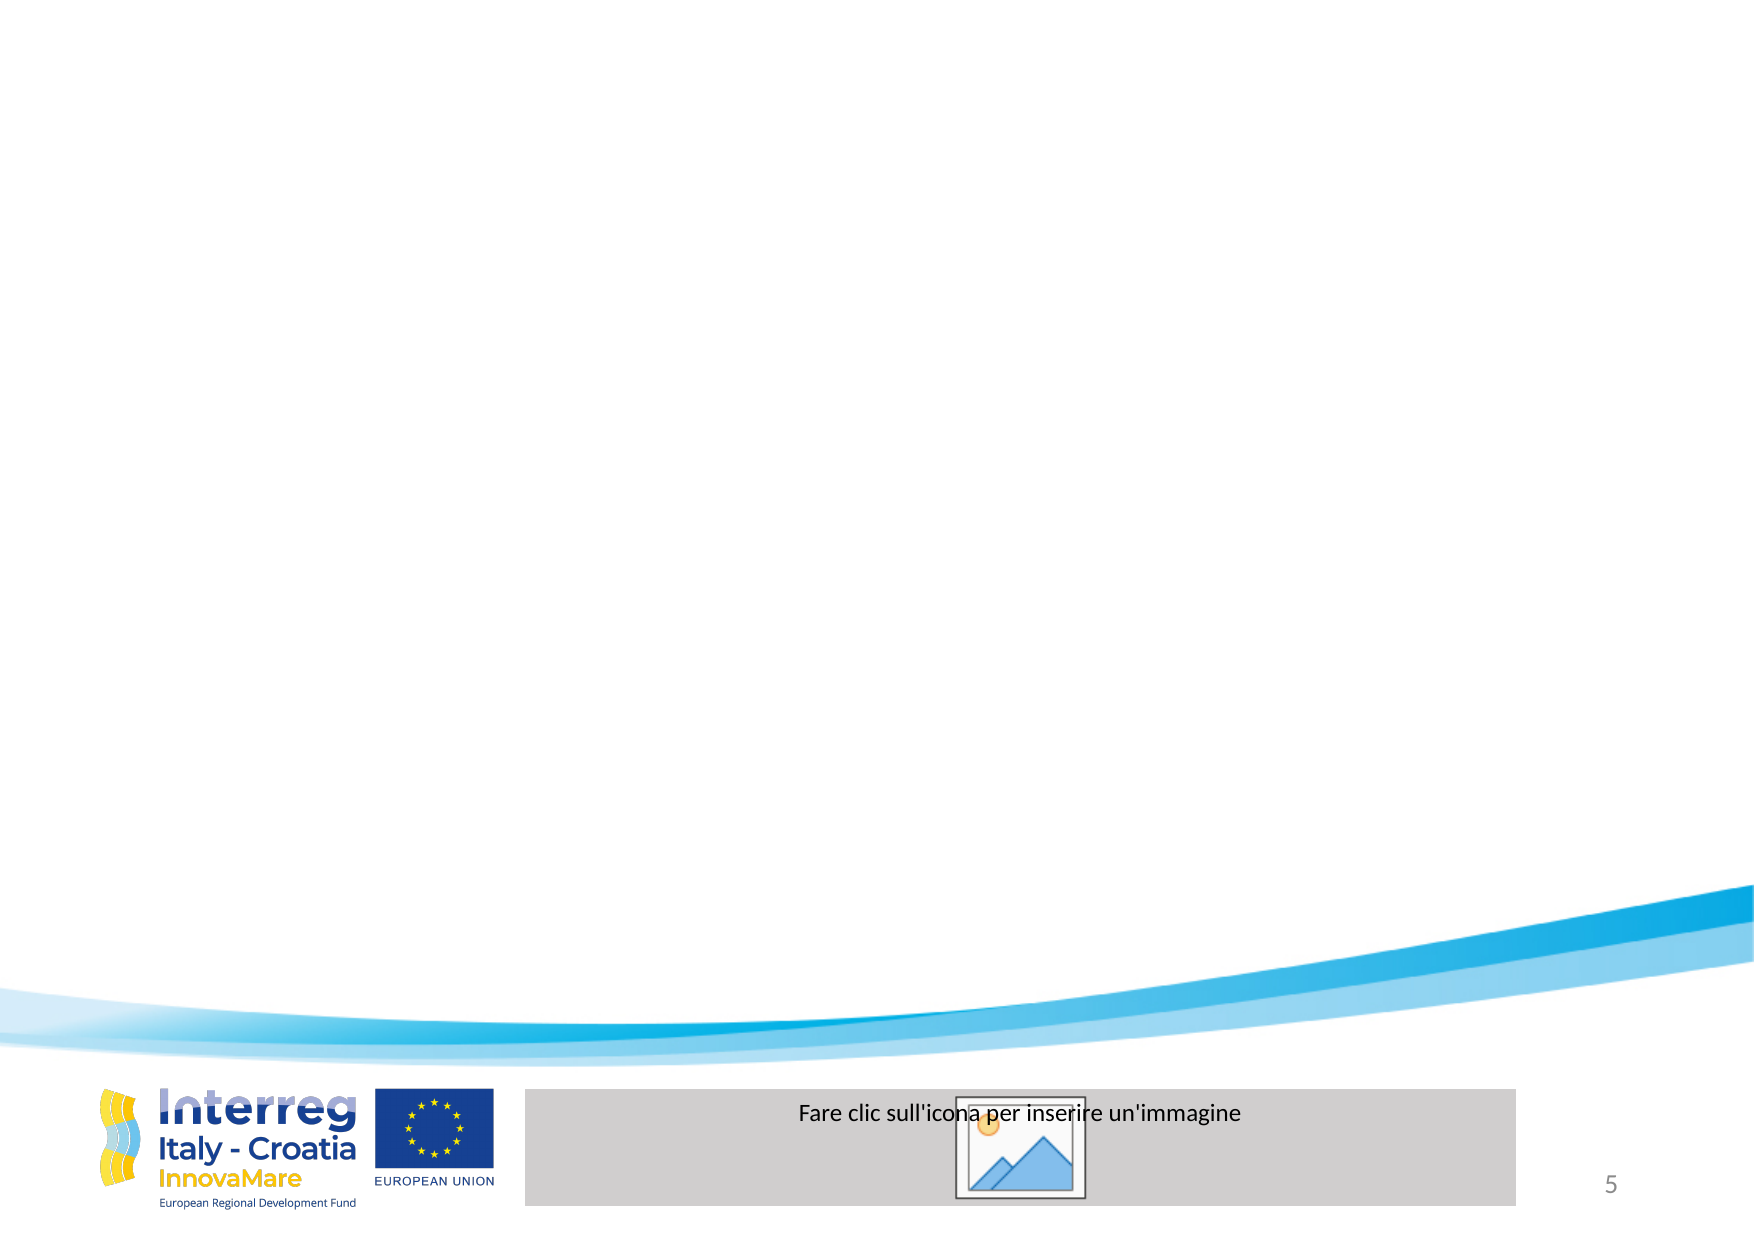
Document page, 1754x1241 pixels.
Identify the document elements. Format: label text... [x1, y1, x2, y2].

slide_number 5 [1526, 1149, 1634, 1216]
picture [0, 884, 1754, 1220]
